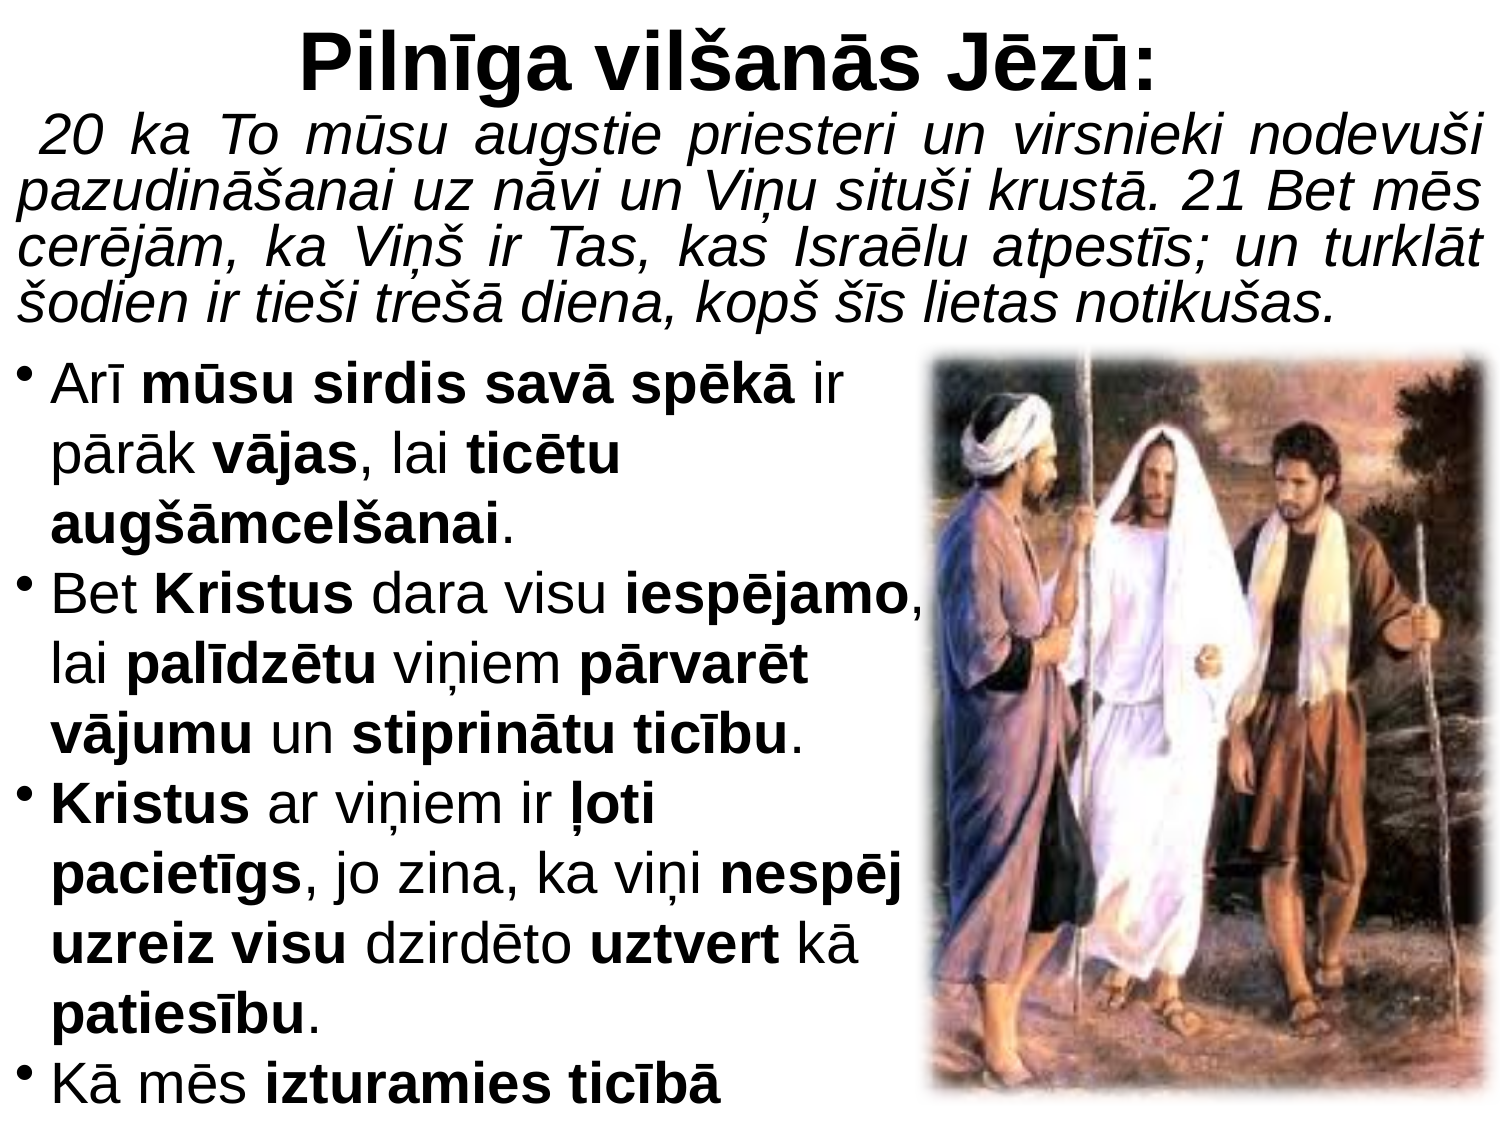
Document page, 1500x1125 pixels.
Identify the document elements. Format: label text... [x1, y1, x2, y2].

picture [915, 342, 1500, 1107]
text_box Pilnīga vilšanās Jēzū: [0, 0, 1500, 142]
text_box Arī mūsu sirdis savā spēkā ir pārāk vājas, lai ticētu augšāmcelšanai. Bet Kristus dara visu iespējamo, lai palīdzētu viņiem pārvarēt vājumu un stiprinātu ticību. Kristus ar viņiem ir ļoti pacietīgs, jo zina, ka viņi nespēj uzreiz visu dzirdēto uztvert kā patiesību. Kā mēs izturamies ticībā vājajiem? [0, 338, 951, 1125]
list 20 ka To mūsu augstie priesteri un virsnieki nodevuši pazudināšanai uz nāvi un Viņu situši krustā. 21 Bet mēs cerējām, ka Viņš ir Tas, kas Israēlu atpestīs; un turklāt šodien ir tieši trešā diena, kopš šīs lietas notikušas. [0, 142, 1500, 300]
